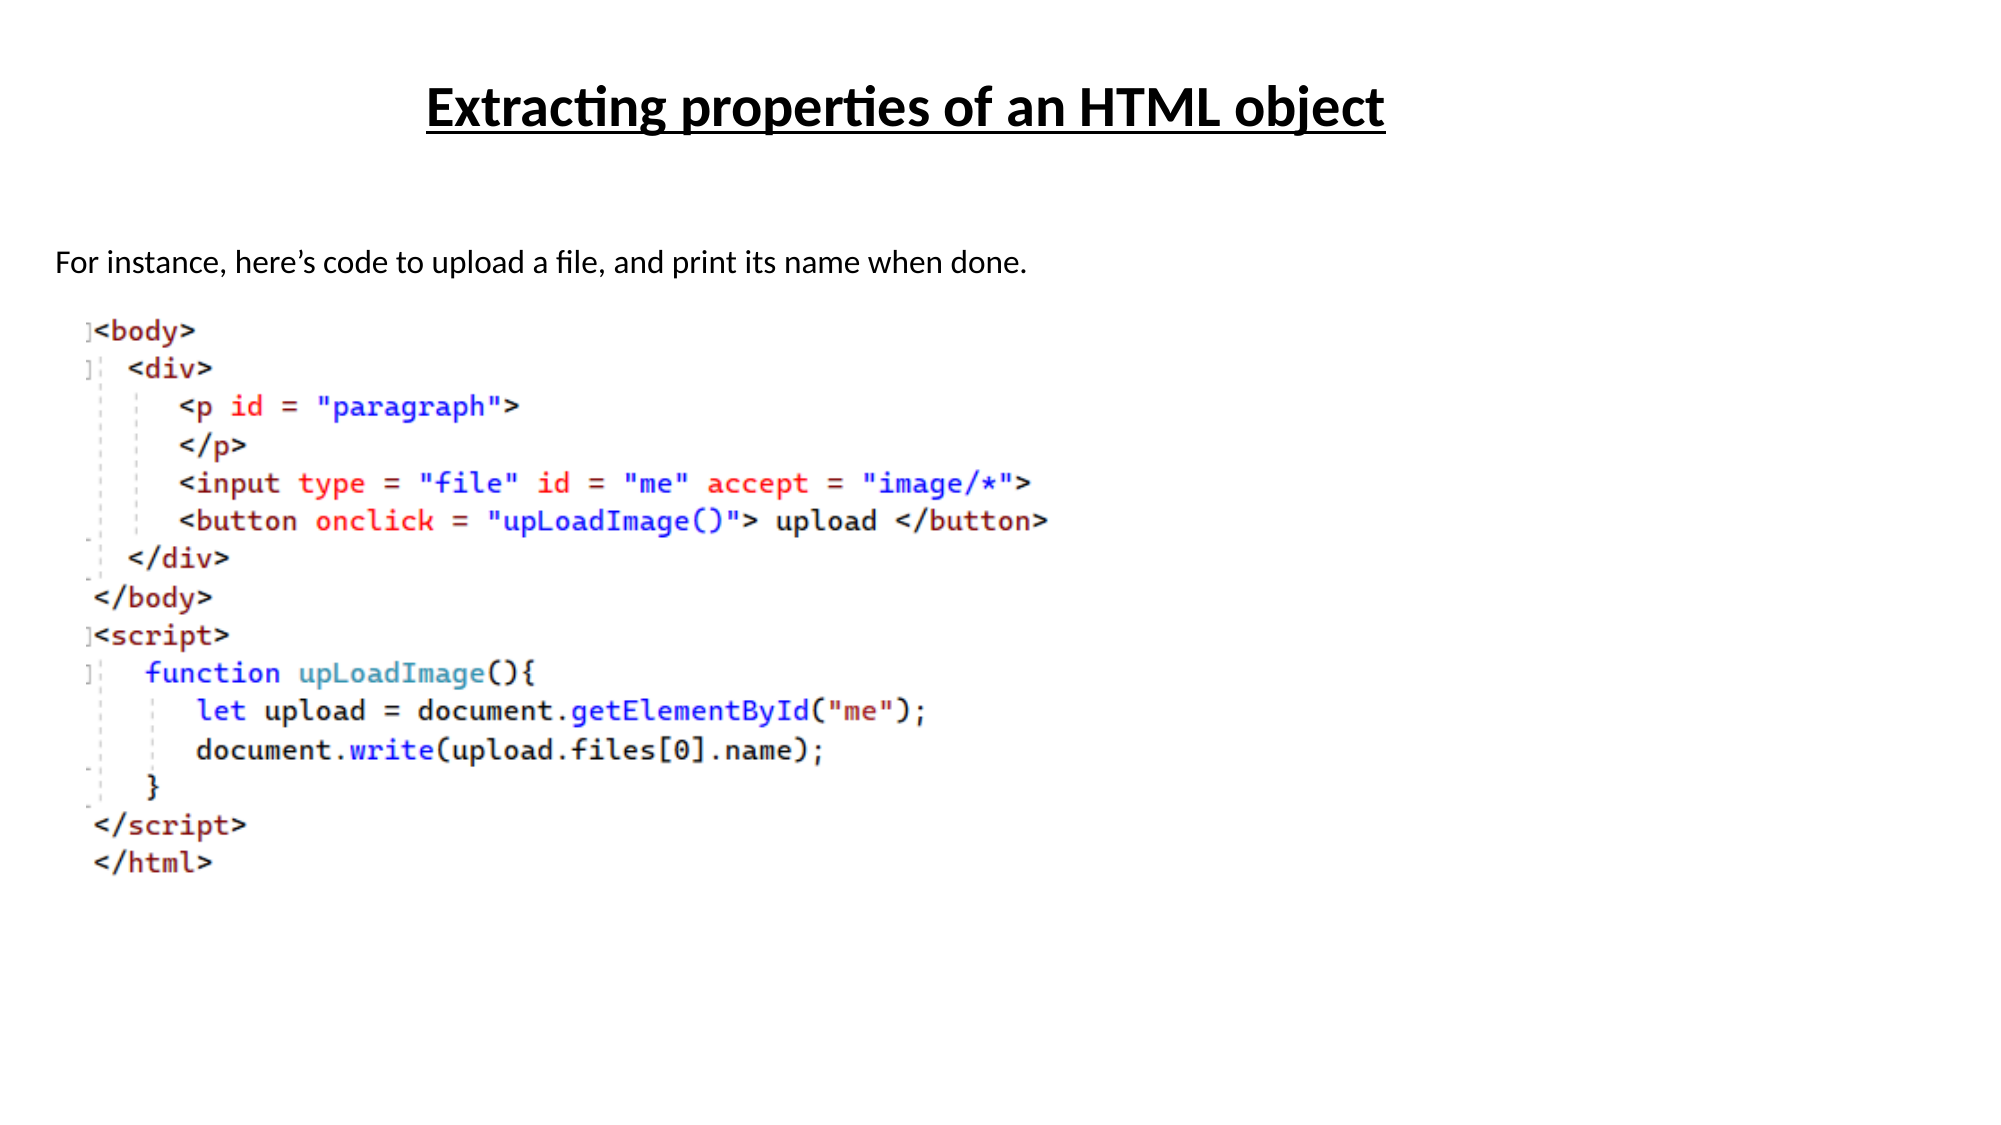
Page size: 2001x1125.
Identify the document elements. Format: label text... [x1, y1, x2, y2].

text_box For instance, here’s code to upload a file, and print its name when done. [40, 232, 1224, 288]
picture [86, 314, 1062, 887]
text_box Extracting properties of an HTML object [411, 61, 1564, 146]
